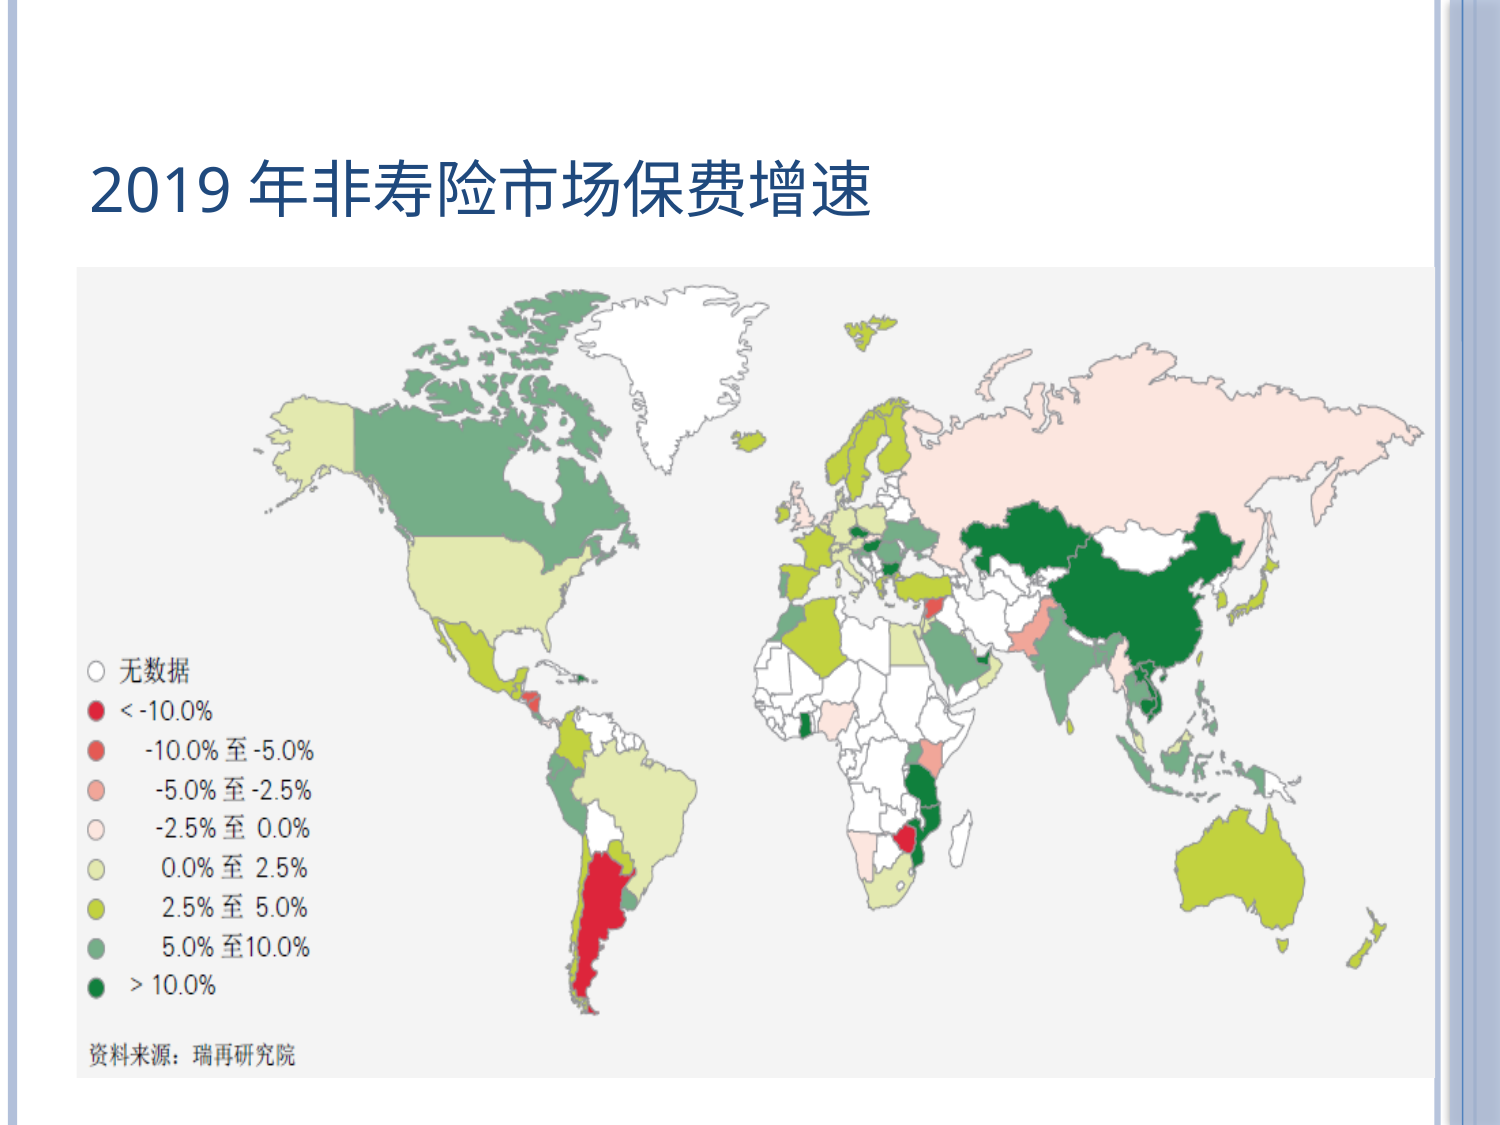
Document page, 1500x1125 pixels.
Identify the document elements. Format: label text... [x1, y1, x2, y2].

picture [76, 266, 1436, 1079]
title 2019年非寿险市场保费增速 [75, 45, 1300, 233]
